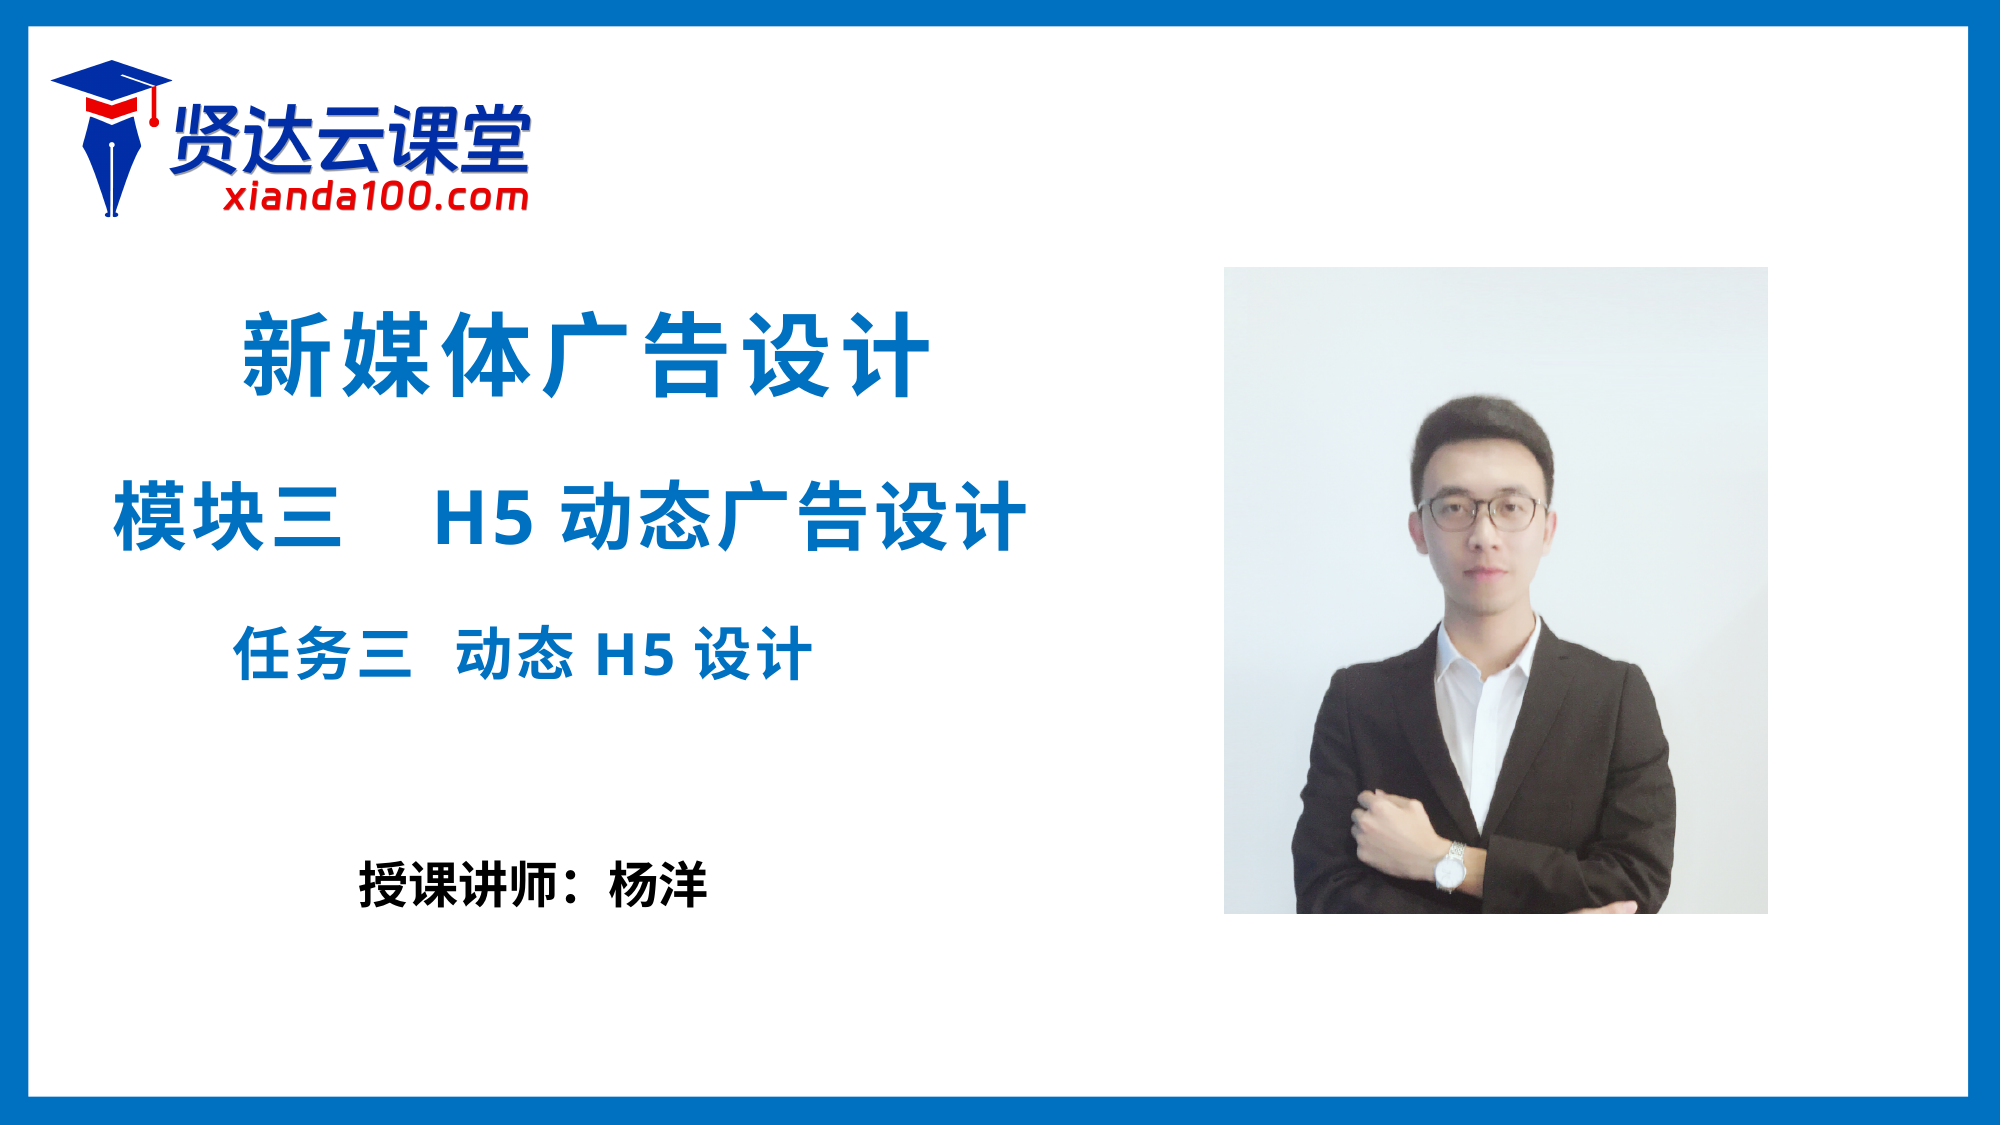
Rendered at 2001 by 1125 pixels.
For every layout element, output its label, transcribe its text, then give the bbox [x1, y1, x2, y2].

text_box 任务三 动态H5设计 [63, 609, 983, 724]
picture [1224, 267, 1768, 914]
text_box 模块三 H5动态广告设计 [90, 462, 1051, 577]
text_box 授课讲师：杨洋 [200, 845, 868, 921]
text_box 新媒体广告设计 [161, 290, 1013, 416]
picture [31, 30, 570, 256]
